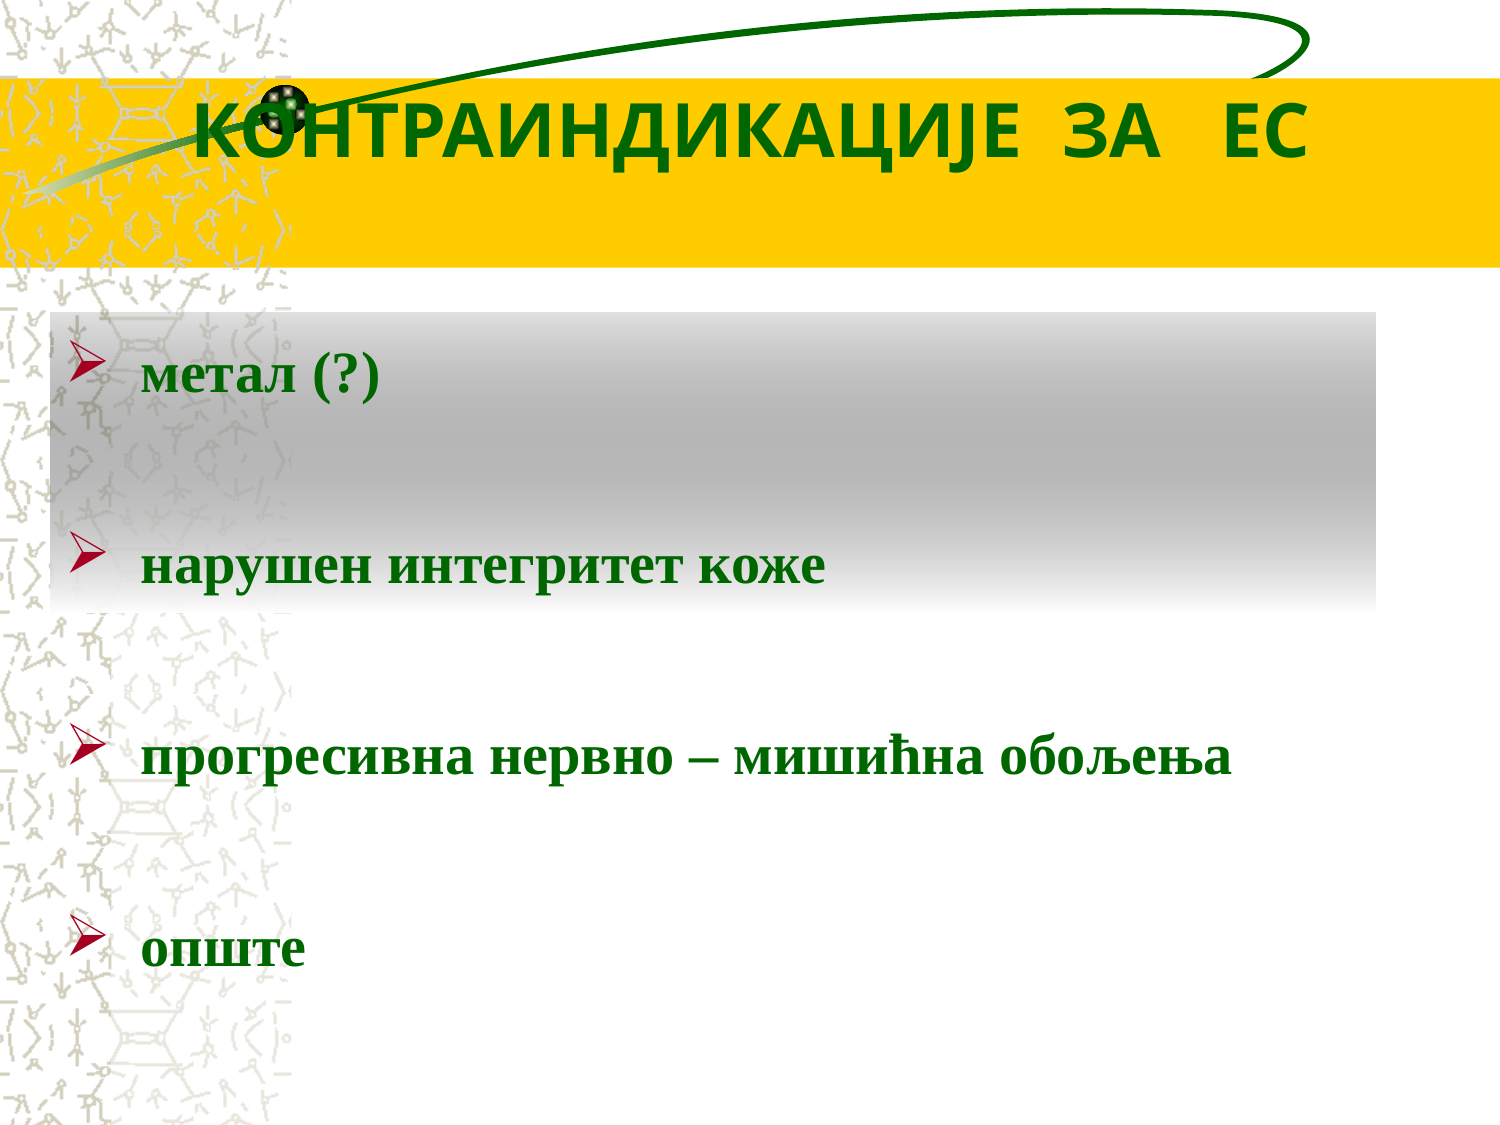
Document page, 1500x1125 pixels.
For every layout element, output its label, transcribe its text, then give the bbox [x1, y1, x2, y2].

text_box метал (?) нарушен интегритет коже прогресивна нервно – мишићна обољења опште [50, 312, 1375, 613]
list КОНТРАИНДИКАЦИЈЕ ЗА ЕС [87, 74, 1326, 213]
picture [0, 0, 292, 1125]
